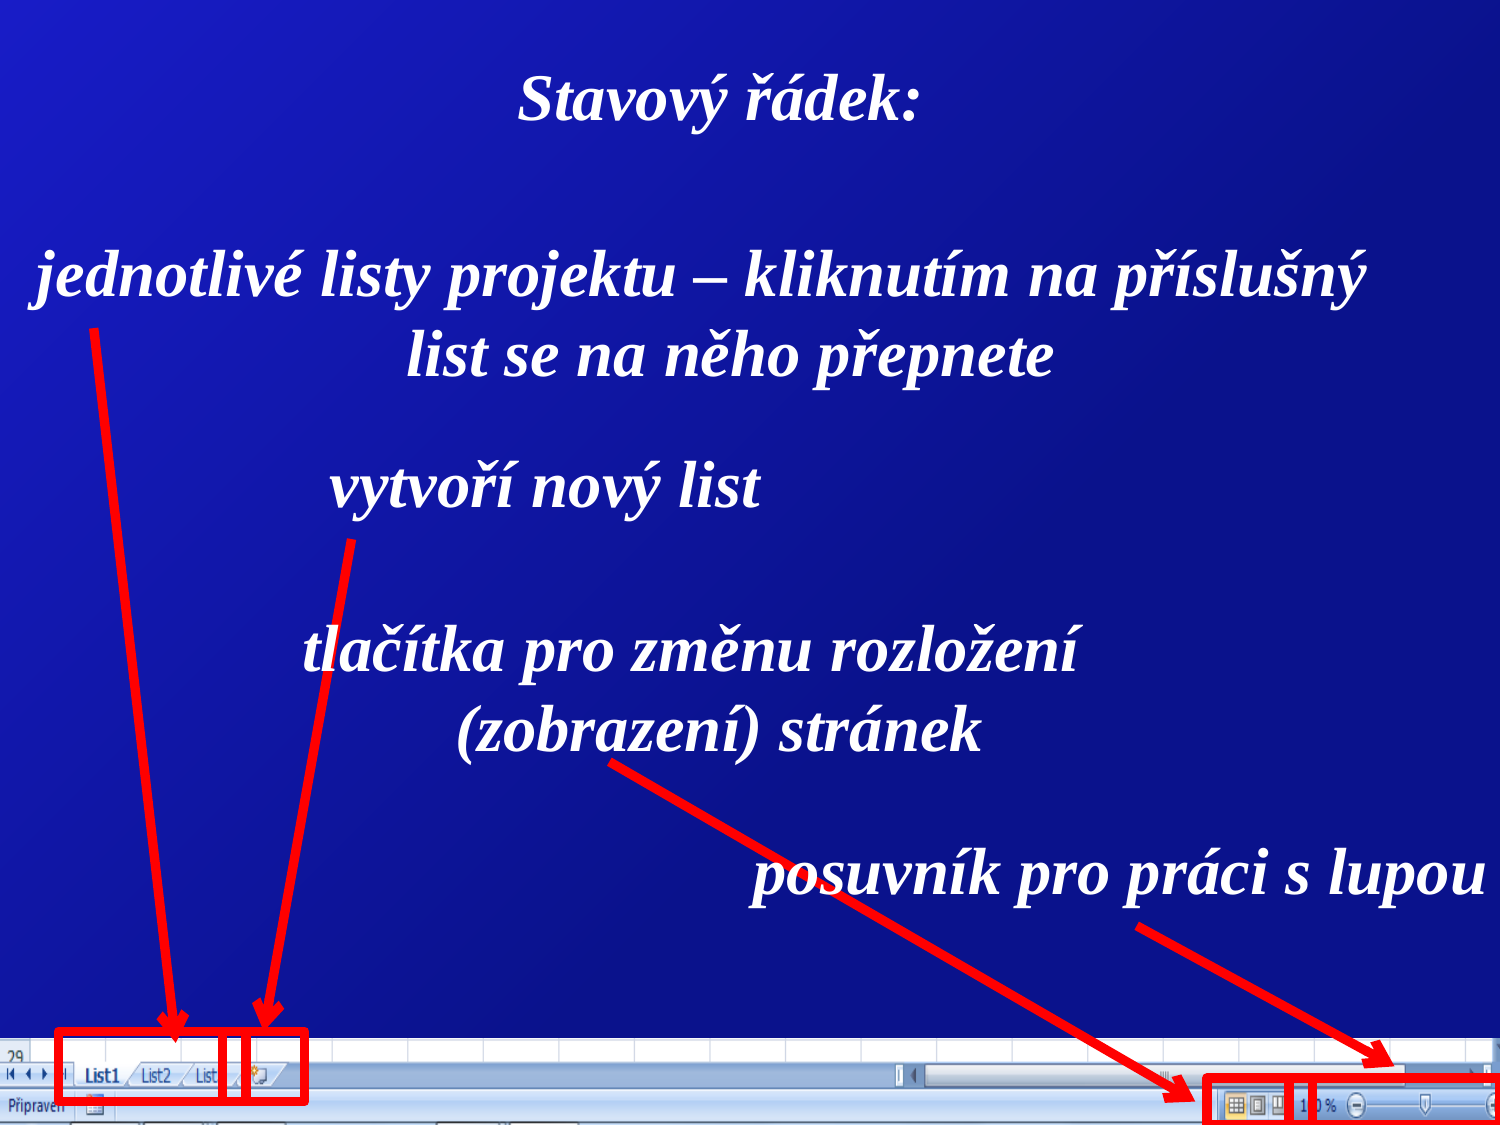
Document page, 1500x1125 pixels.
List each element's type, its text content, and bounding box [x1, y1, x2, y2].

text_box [609, 761, 1196, 1102]
text_box vytvoří nový list [128, 433, 961, 586]
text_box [61, 740, 554, 830]
text_box [56, 1029, 221, 1036]
text_box posuvník pro práci s lupou [1199, 820, 1500, 973]
text_box jednotlivé listy projektu – kliknutím na příslušný list se na něho přepnete [0, 222, 1407, 375]
picture [0, 1038, 1500, 1125]
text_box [1136, 925, 1395, 1067]
text_box [221, 1029, 307, 1036]
text_box tlačítka pro změnu rozložení (zobrazení) stránek [175, 597, 1207, 750]
text_box Stavový řádek: [70, 46, 1372, 153]
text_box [0, 644, 493, 727]
